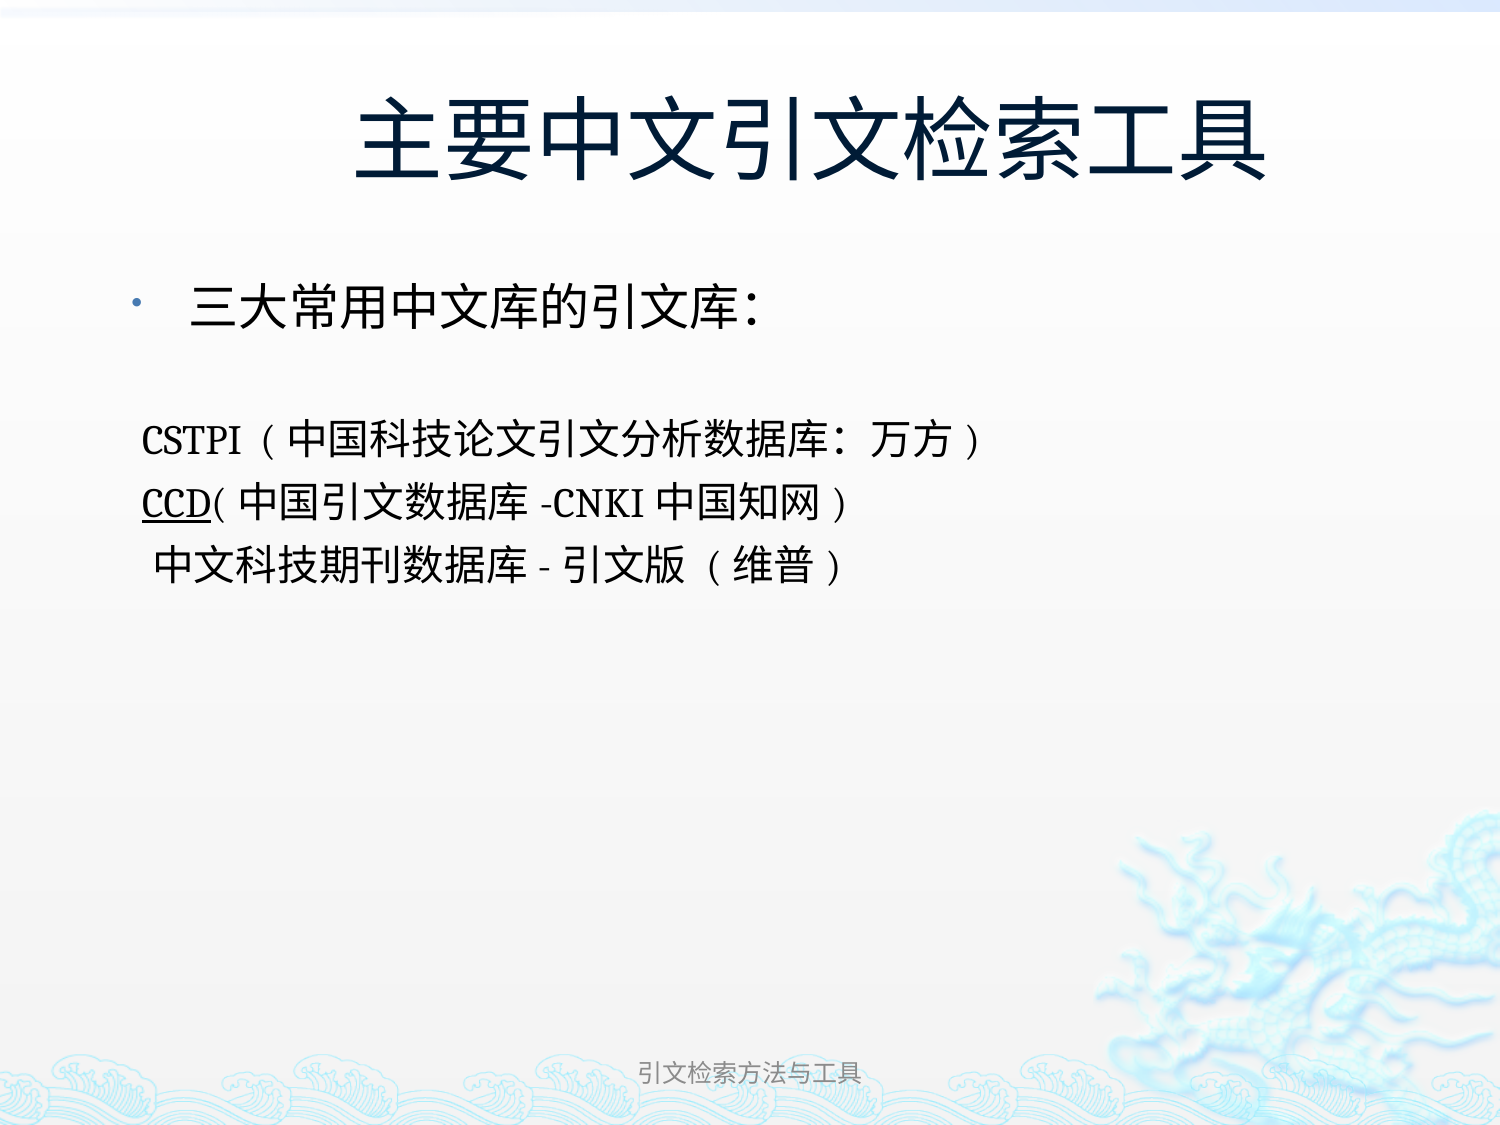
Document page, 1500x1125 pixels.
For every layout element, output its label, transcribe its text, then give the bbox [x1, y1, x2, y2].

title 主要中文引文检索工具 [135, 42, 1486, 231]
footer 引文检索方法与工具 [512, 1042, 988, 1103]
list 三大常用中文库的引文库： CSTPI (中国科技论文引文分析数据库：万方) CCD(中国引文数据库-CNKI中国知网) 中文科技期刊数据库-引文版 (维普) [117, 262, 1436, 1005]
